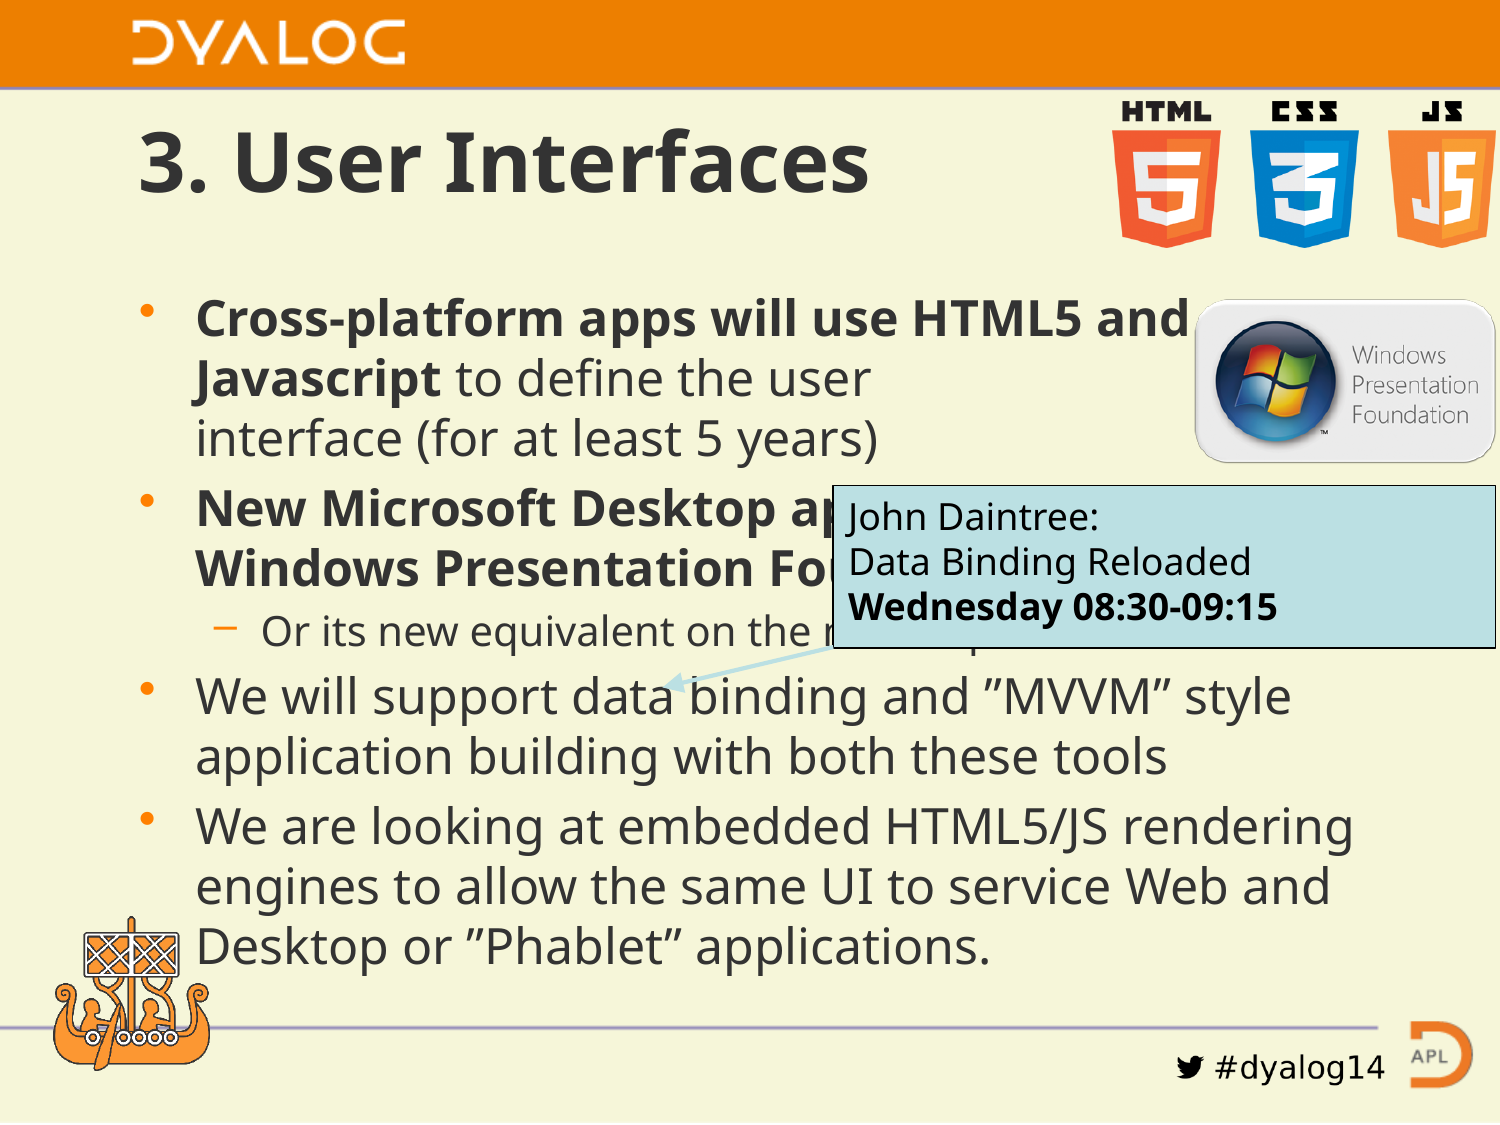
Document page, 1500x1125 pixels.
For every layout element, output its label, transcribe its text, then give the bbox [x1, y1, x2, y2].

picture [0, 0, 1500, 1123]
text_box John Daintree: Data Binding Reloaded Wednesday 08:30-09:15 [833, 485, 1496, 649]
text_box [662, 646, 834, 688]
list Cross-platform apps will use HTML5 and Javascript to define the user interface (for at least 5 years) New Microsoft Desktop applications will use Windows Presentation Foundation (WPF) Or its new equivalent on the mobile platforms We will support data binding and ”MVVM” style application building with both these tools We are looking at embedded HTML5/JS rendering engines to allow the same UI to service Web and Desktop or ”Phablet” applications. [123, 278, 1376, 917]
title 3. User Interfaces [123, 101, 1111, 254]
